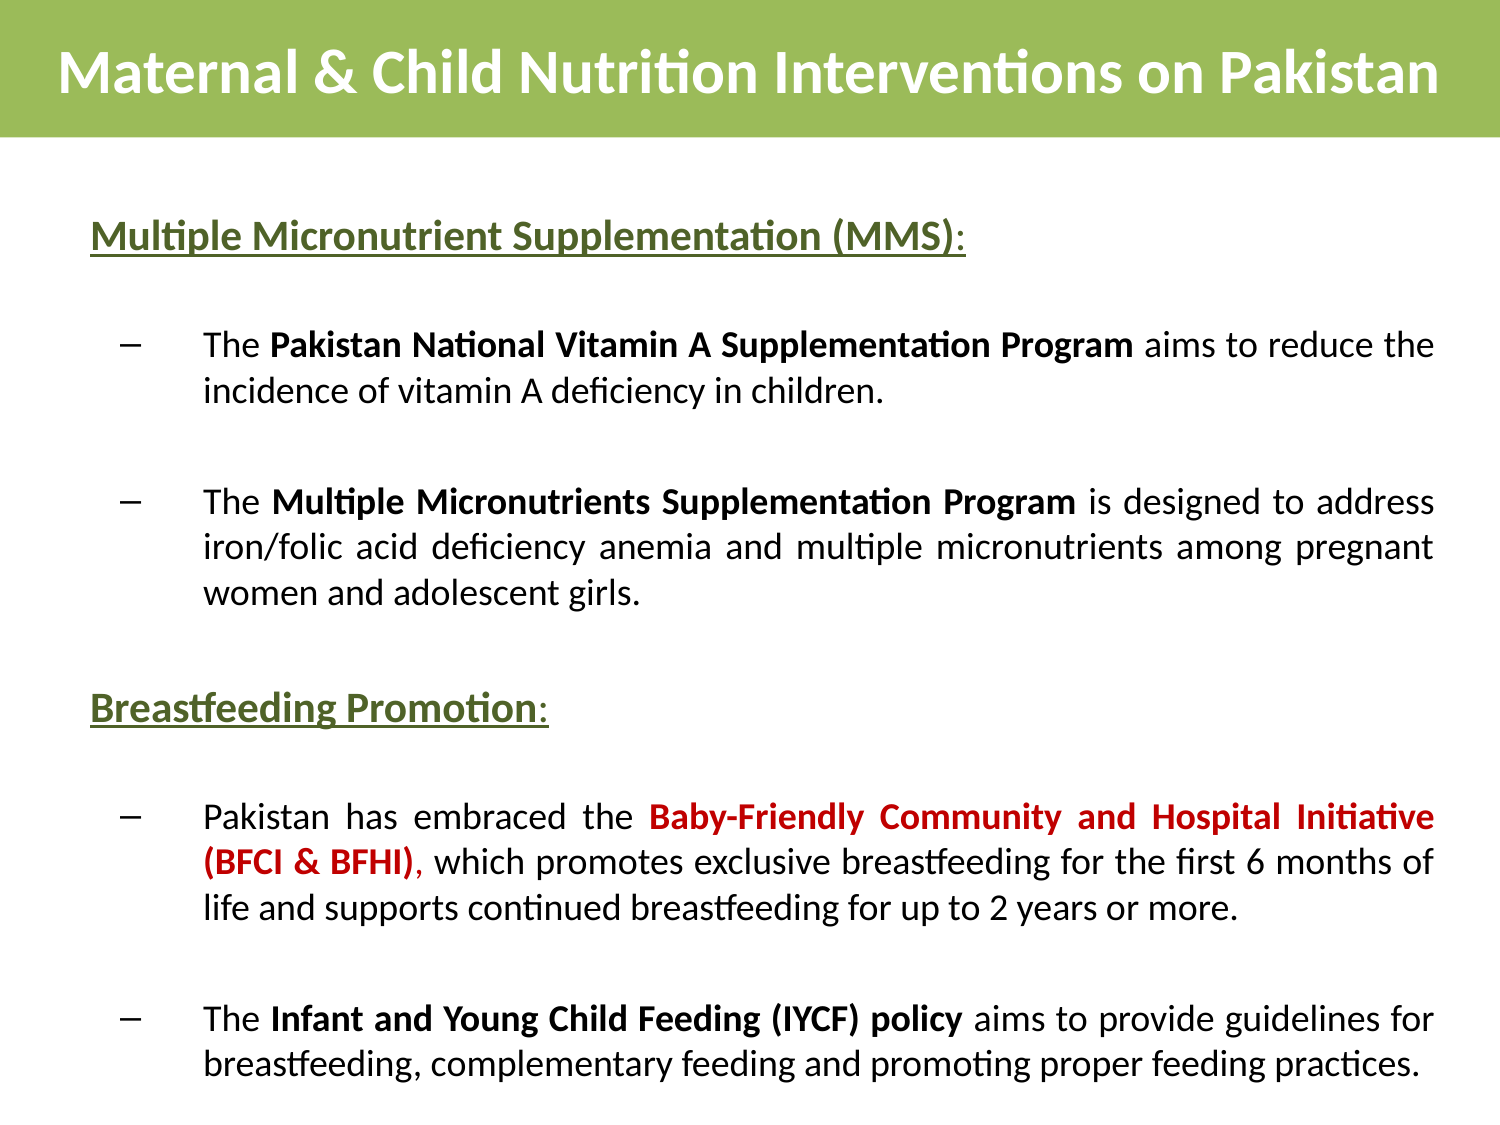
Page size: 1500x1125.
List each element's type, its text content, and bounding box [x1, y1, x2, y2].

list Multiple Micronutrient Supplementation (MMS): The Pakistan National Vitamin A Supplementation Program aims to reduce the incidence of vitamin A deficiency in children. The Multiple Micronutrients Supplementation Program is designed to address iron/folic acid deficiency anemia and multiple micronutrients among pregnant women and adolescent girls. Breastfeeding Promotion: Pakistan has embraced the Baby-Friendly Community and Hospital Initiative (BFCI & BFHI), which promotes exclusive breastfeeding for the first 6 months of life and supports continued breastfeeding for up to 2 years or more. The Infant and Young Child Feeding (IYCF) policy aims to provide guidelines for breastfeeding, complementary feeding and promoting proper feeding practices. [75, 200, 1450, 1125]
text_box Maternal & Child Nutrition Interventions on Pakistan [0, 0, 1500, 138]
